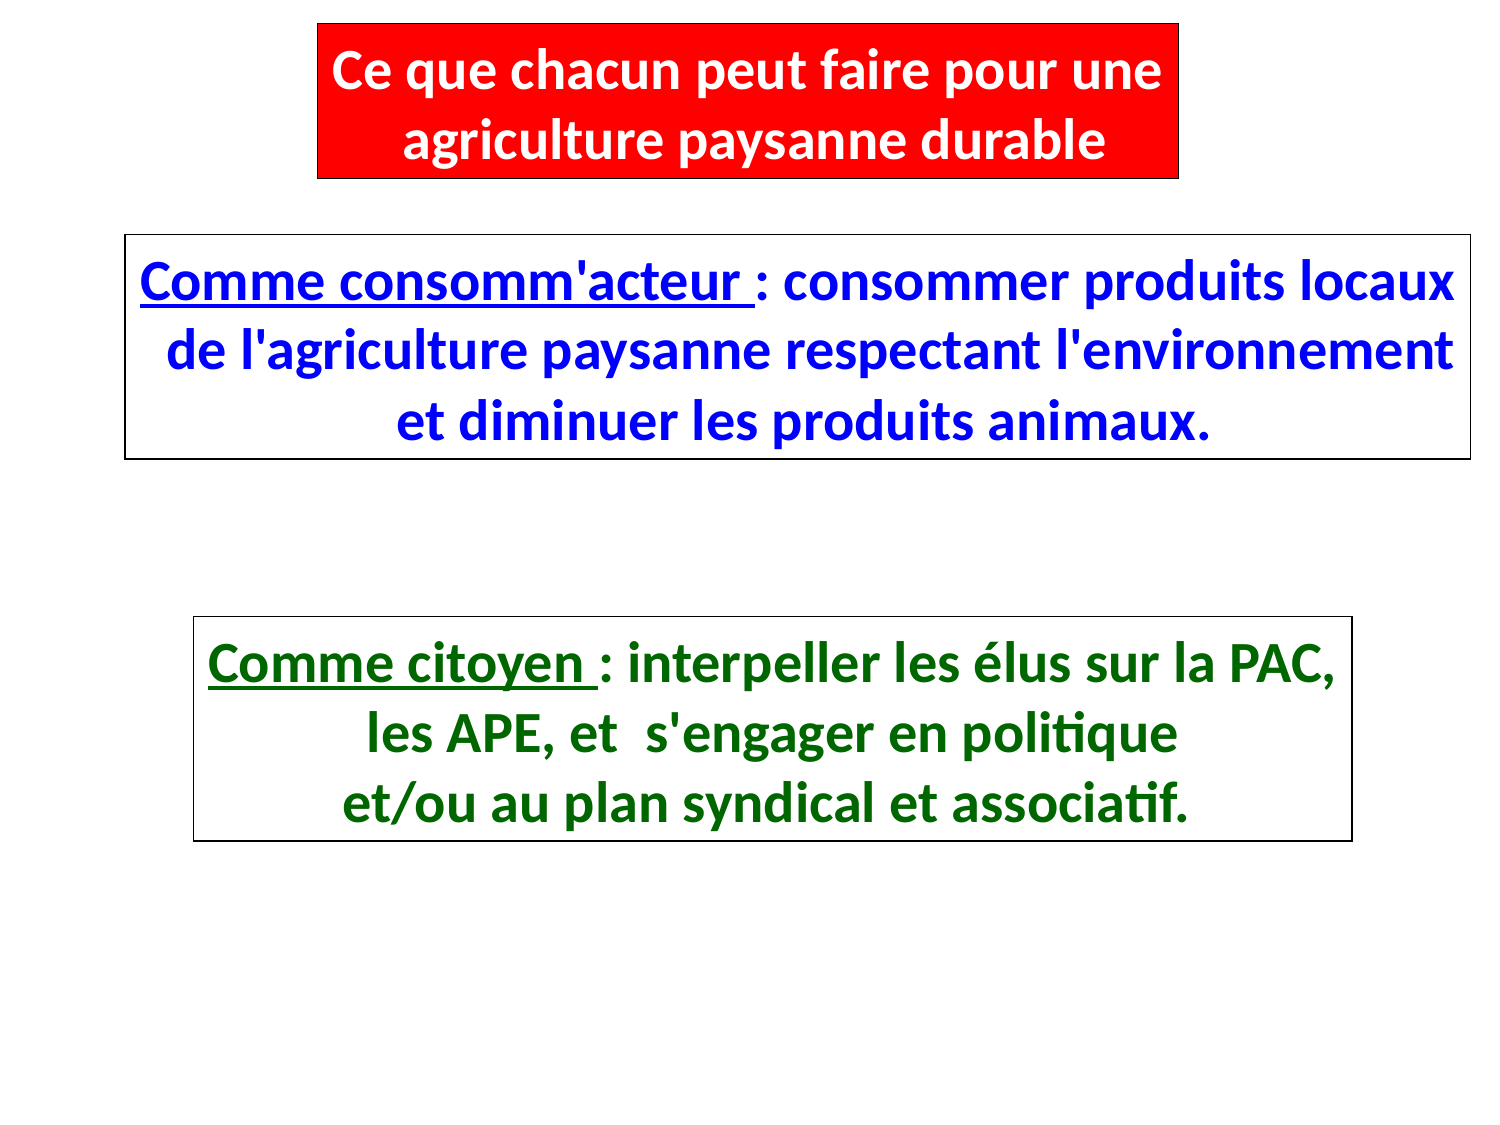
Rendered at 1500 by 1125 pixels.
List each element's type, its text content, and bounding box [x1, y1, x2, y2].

text_box Ce que chacun peut faire pour une agriculture paysanne durable [317, 23, 1179, 179]
text_box Comme consomm'acteur : consommer produits locaux de l'agriculture paysanne respectant l'environnement et diminuer les produits animaux. [125, 234, 1471, 460]
text_box Comme citoyen : interpeller les élus sur la PAC, les APE, et s'engager en politique et/ou au plan syndical et associatif. [193, 616, 1353, 842]
